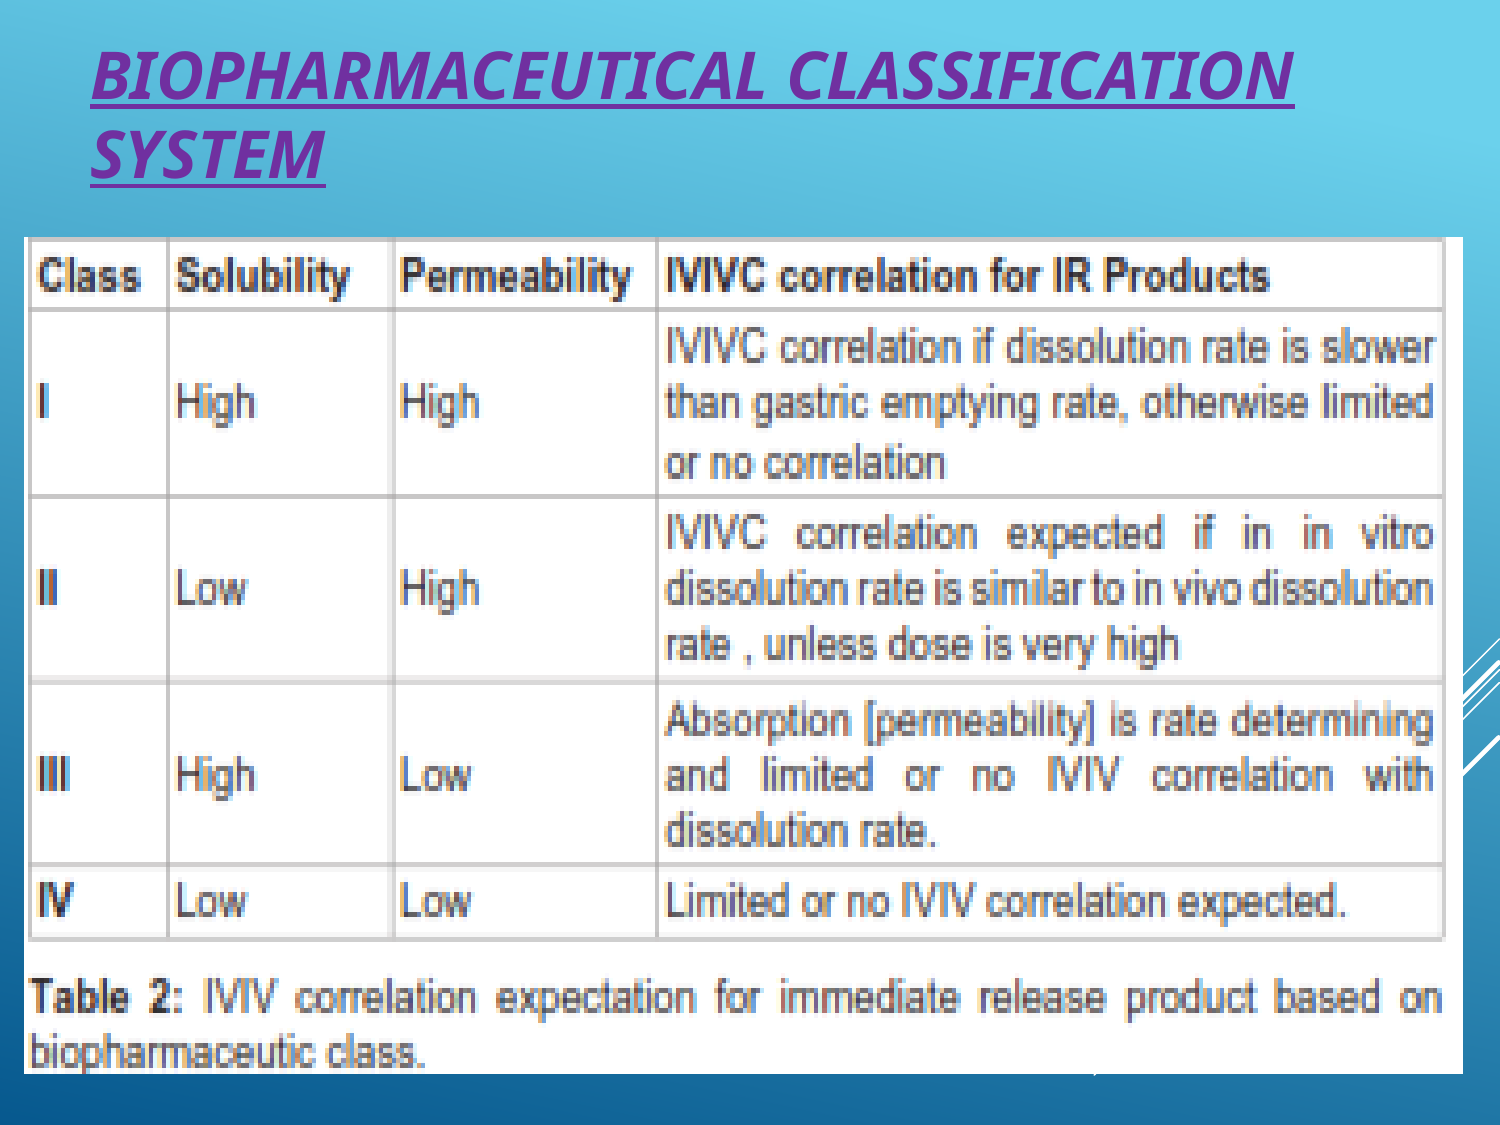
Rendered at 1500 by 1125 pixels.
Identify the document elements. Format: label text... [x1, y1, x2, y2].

title Biopharmaceutical Classification System [75, 24, 1425, 200]
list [24, 237, 1463, 1074]
